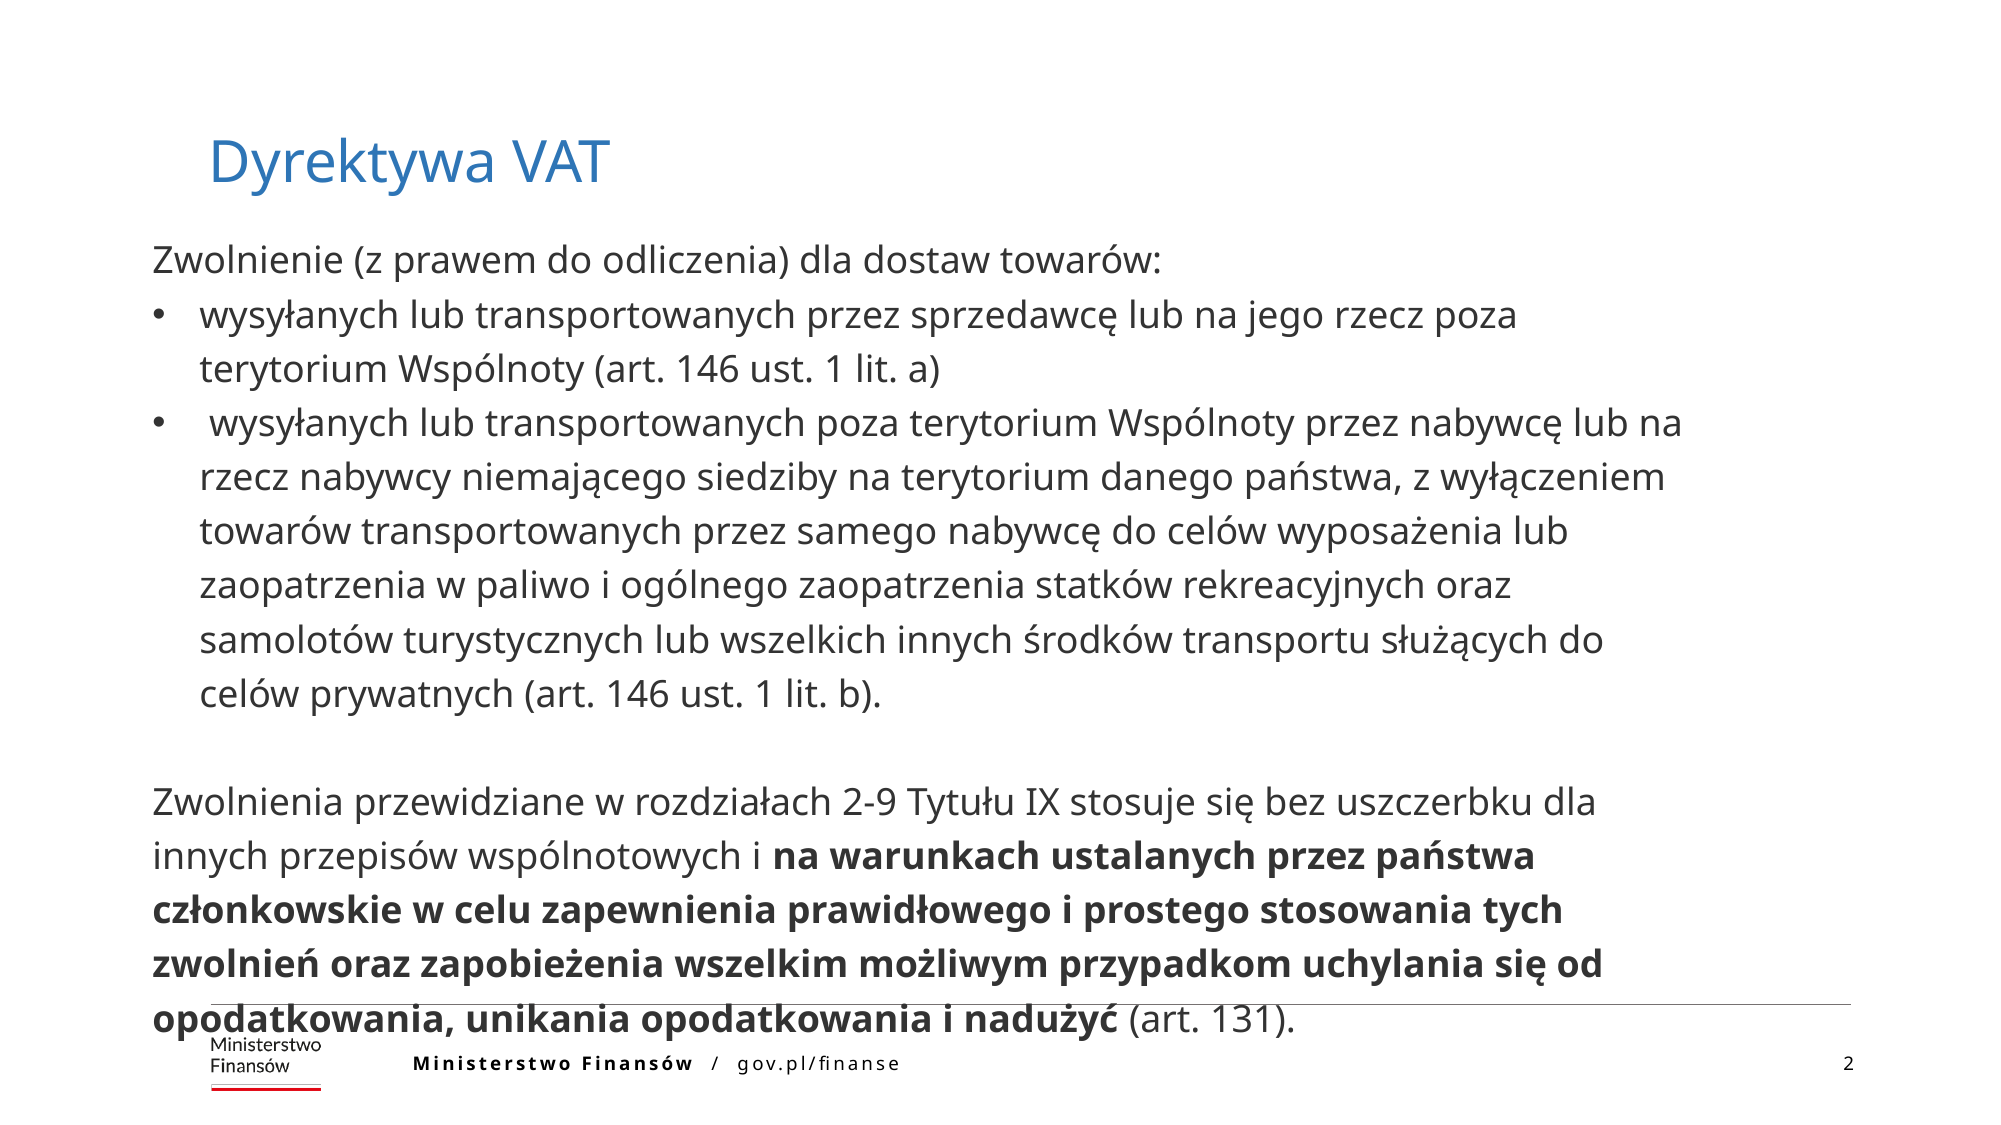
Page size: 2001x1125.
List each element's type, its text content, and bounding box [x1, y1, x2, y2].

picture [196, 1047, 347, 1106]
text_box Zwolnienie (z prawem do odliczenia) dla dostaw towarów: wysyłanych lub transportowanych przez sprzedawcę lub na jego rzecz poza terytorium Wspólnoty (art. 146 ust. 1 lit. a) wysyłanych lub transportowanych poza terytorium Wspólnoty przez nabywcę lub na rzecz nabywcy niemającego siedziby na terytorium danego państwa, z wyłączeniem towarów transportowanych przez samego nabywcę do celów wyposażenia lub zaopatrzenia w paliwo i ogólnego zaopatrzenia statków rekreacyjnych oraz samolotów turystycznych lub wszelkich innych środków transportu służących do celów prywatnych (art. 146 ust. 1 lit. b). Zwolnienia przewidziane w rozdziałach 2-9 Tytułu IX stosuje się bez uszczerbku dla innych przepisów wspólnotowych i na warunkach ustalanych przez państwa członkowskie w celu zapewnienia prawidłowego i prostego stosowania tych zwolnień oraz zapobieżenia wszelkim możliwym przypadkom uchylania się od opodatkowania, unikania opodatkowania i nadużyć (art. 131). [137, 219, 1721, 1047]
text_box Dyrektywa VAT [194, 117, 1835, 202]
